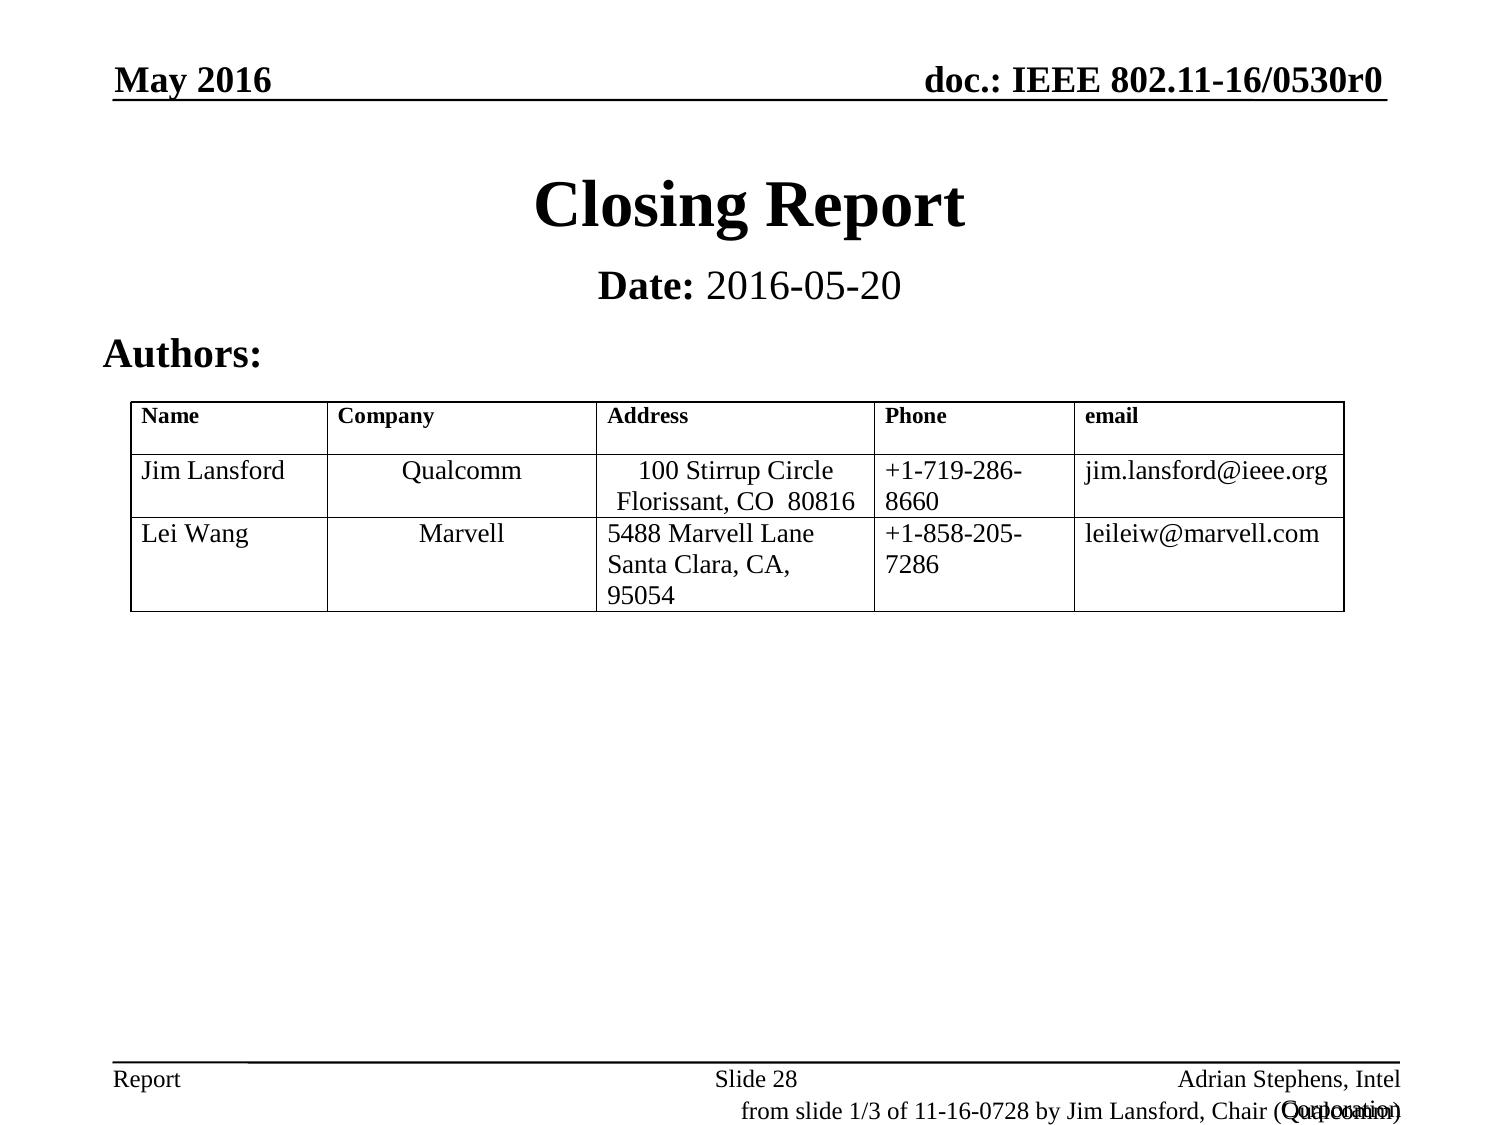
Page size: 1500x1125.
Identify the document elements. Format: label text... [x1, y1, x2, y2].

list Date: 2016-05-20 [112, 249, 1388, 313]
text_box Authors: [87, 318, 325, 381]
footer Adrian Stephens, Intel Corporation [1062, 1061, 1402, 1087]
slide_number Slide 28 [711, 1061, 801, 1087]
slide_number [114, 54, 374, 101]
title Closing Report [112, 112, 1388, 249]
text_box from slide 1/3 of 11-16-0728 by Jim Lansford, Chair (Qualcomm) [343, 1087, 1417, 1125]
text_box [116, 401, 1355, 752]
